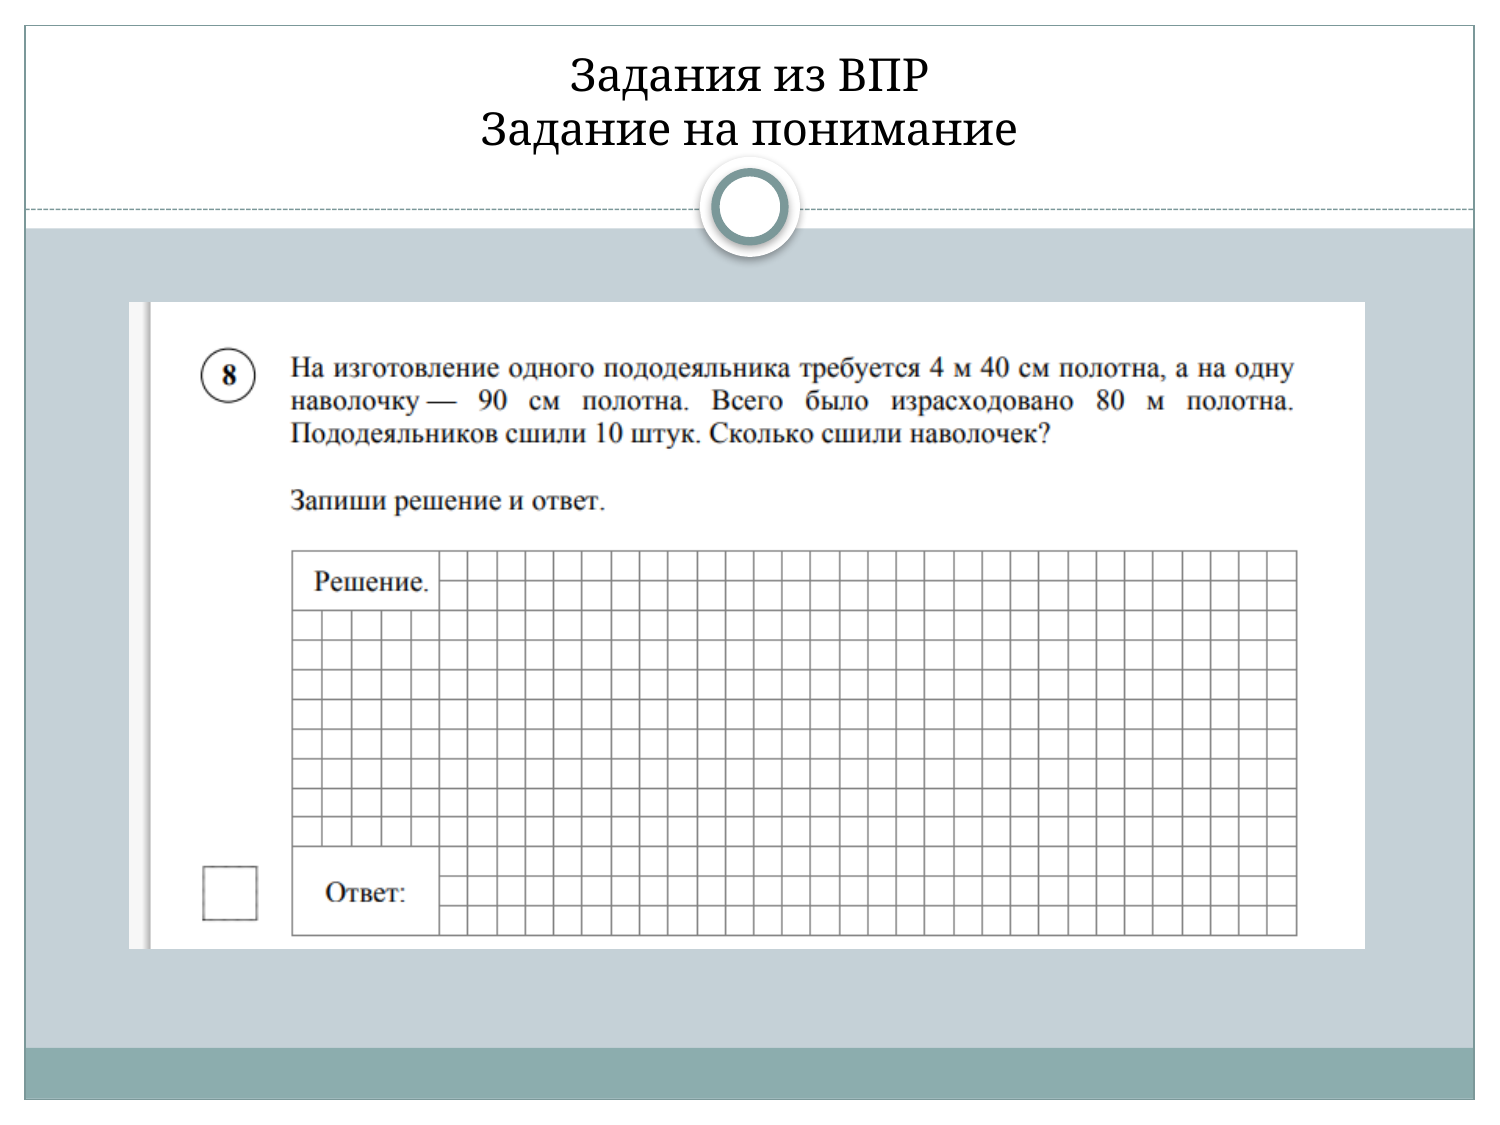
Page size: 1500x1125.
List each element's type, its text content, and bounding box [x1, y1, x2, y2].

title Задания из ВПР Задание на понимание [49, 37, 1450, 162]
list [129, 301, 1365, 950]
